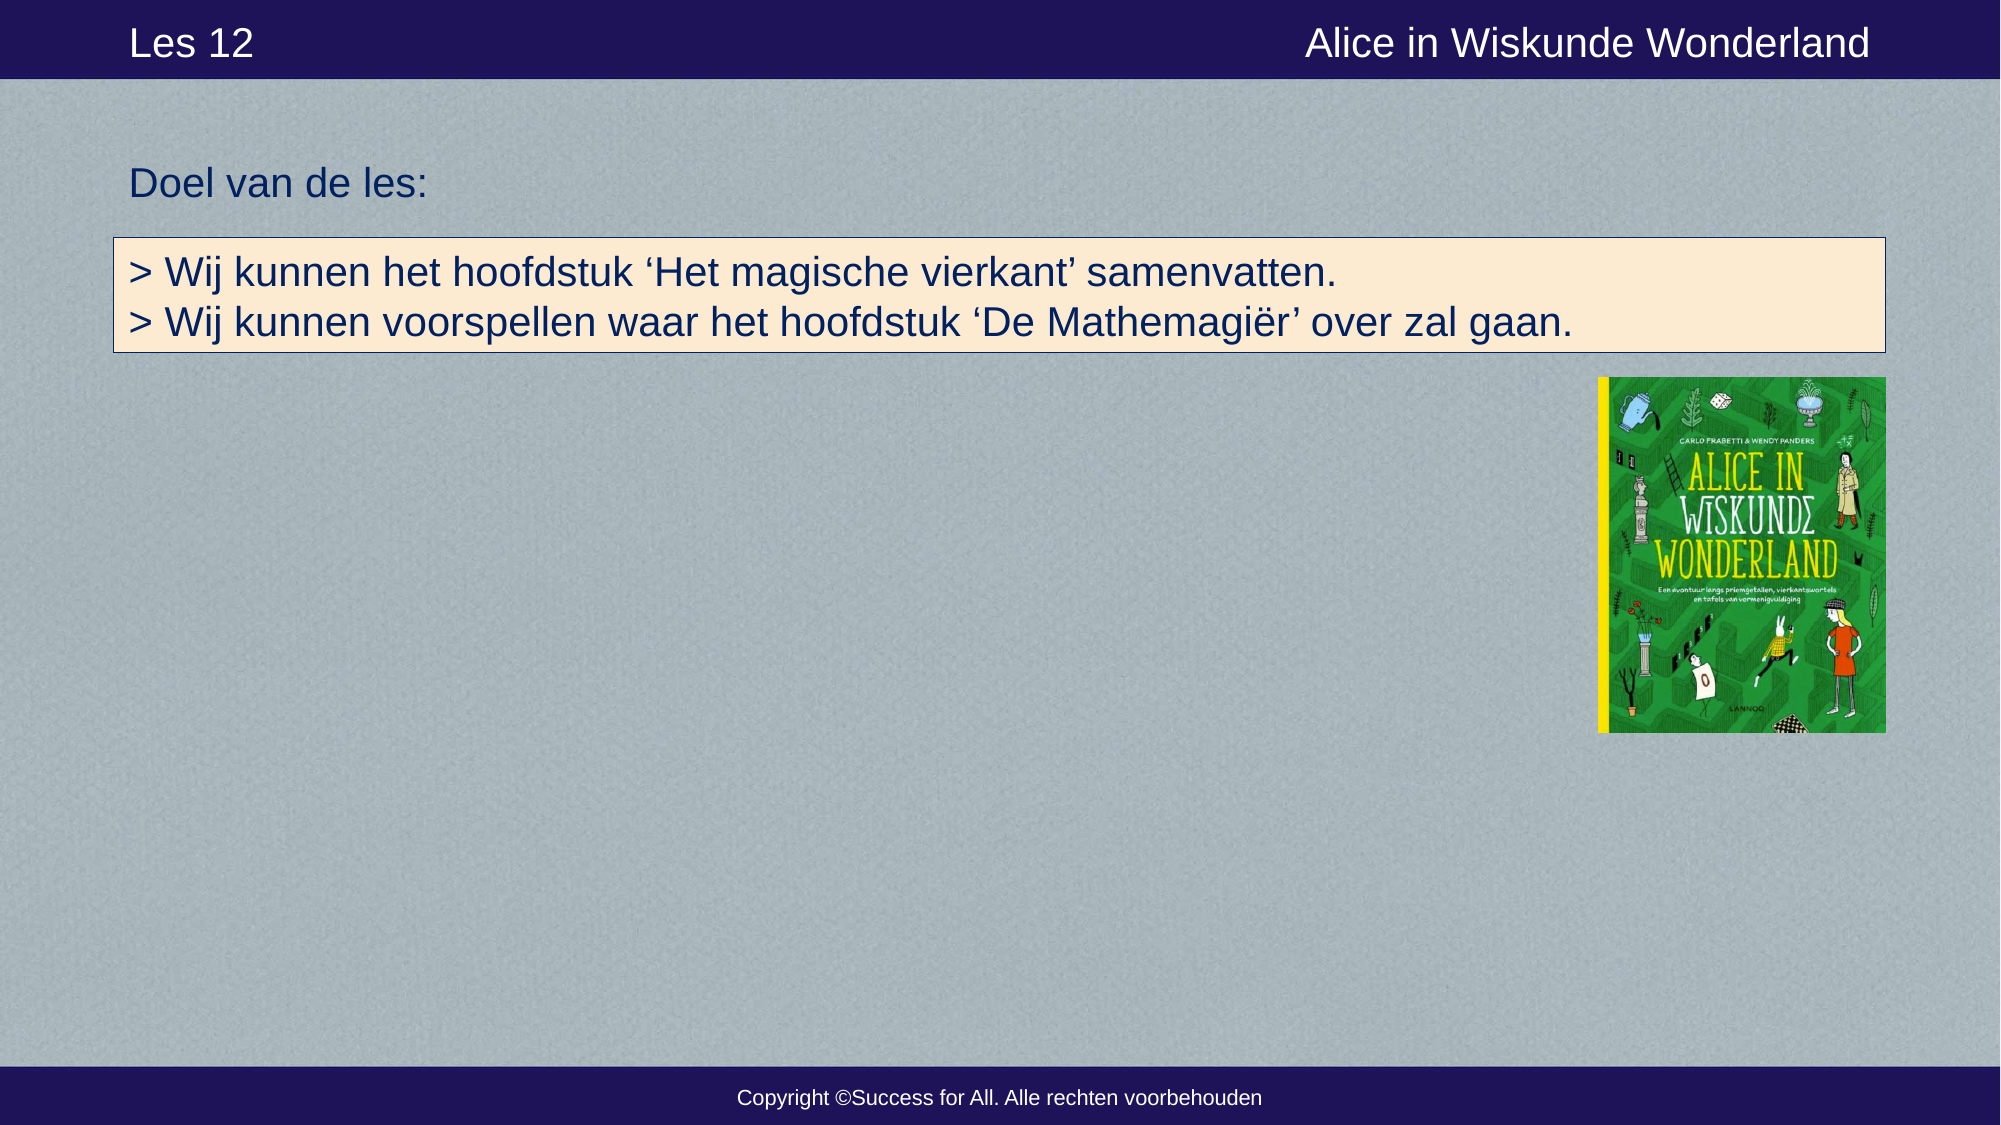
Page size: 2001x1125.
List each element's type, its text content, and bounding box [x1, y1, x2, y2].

text_box Copyright ©Success for All. Alle rechten voorbehouden [0, 1076, 2000, 1125]
text_box > Wij kunnen het hoofdstuk ‘Het magische vierkant’ samenvatten. > Wij kunnen voorspellen waar het hoofdstuk ‘De Mathemagiër’ over zal gaan. [113, 237, 1886, 353]
picture [0, 0, 2001, 1125]
text_box Alice in Wiskunde Wonderland [999, 8, 1886, 73]
text_box Les 12 [114, 8, 354, 73]
text_box Doel van de les: [113, 148, 1635, 214]
